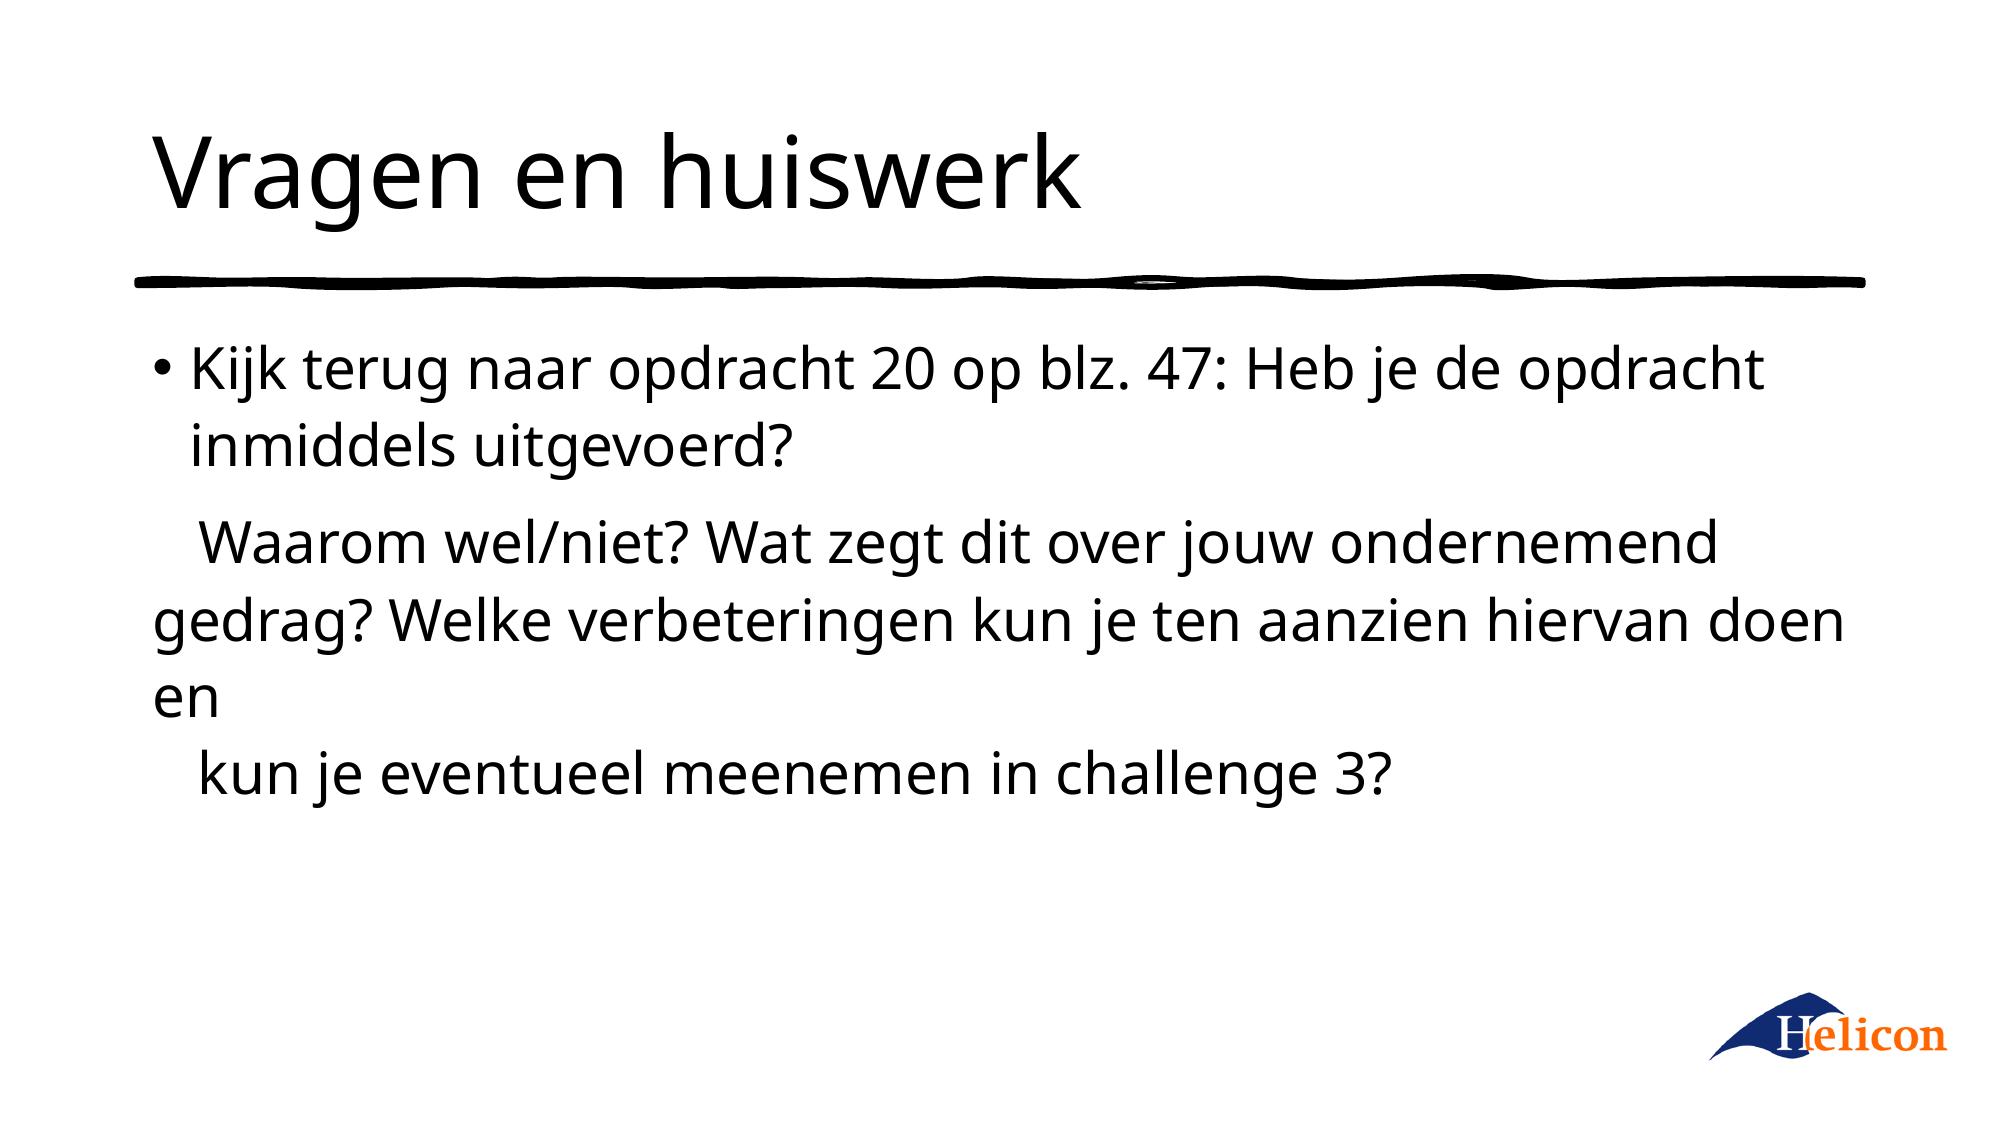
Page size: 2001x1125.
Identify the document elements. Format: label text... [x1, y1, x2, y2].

list Kijk terug naar opdracht 20 op blz. 47: Heb je de opdracht inmiddels uitgevoerd? Waarom wel/niet? Wat zegt dit over jouw ondernemend gedrag? Welke verbeteringen kun je ten aanzien hiervan doen en kun je eventueel meenemen in challenge 3? [137, 316, 1863, 1014]
picture [1671, 952, 2000, 1125]
title Vragen en huiswerk [137, 59, 1863, 278]
